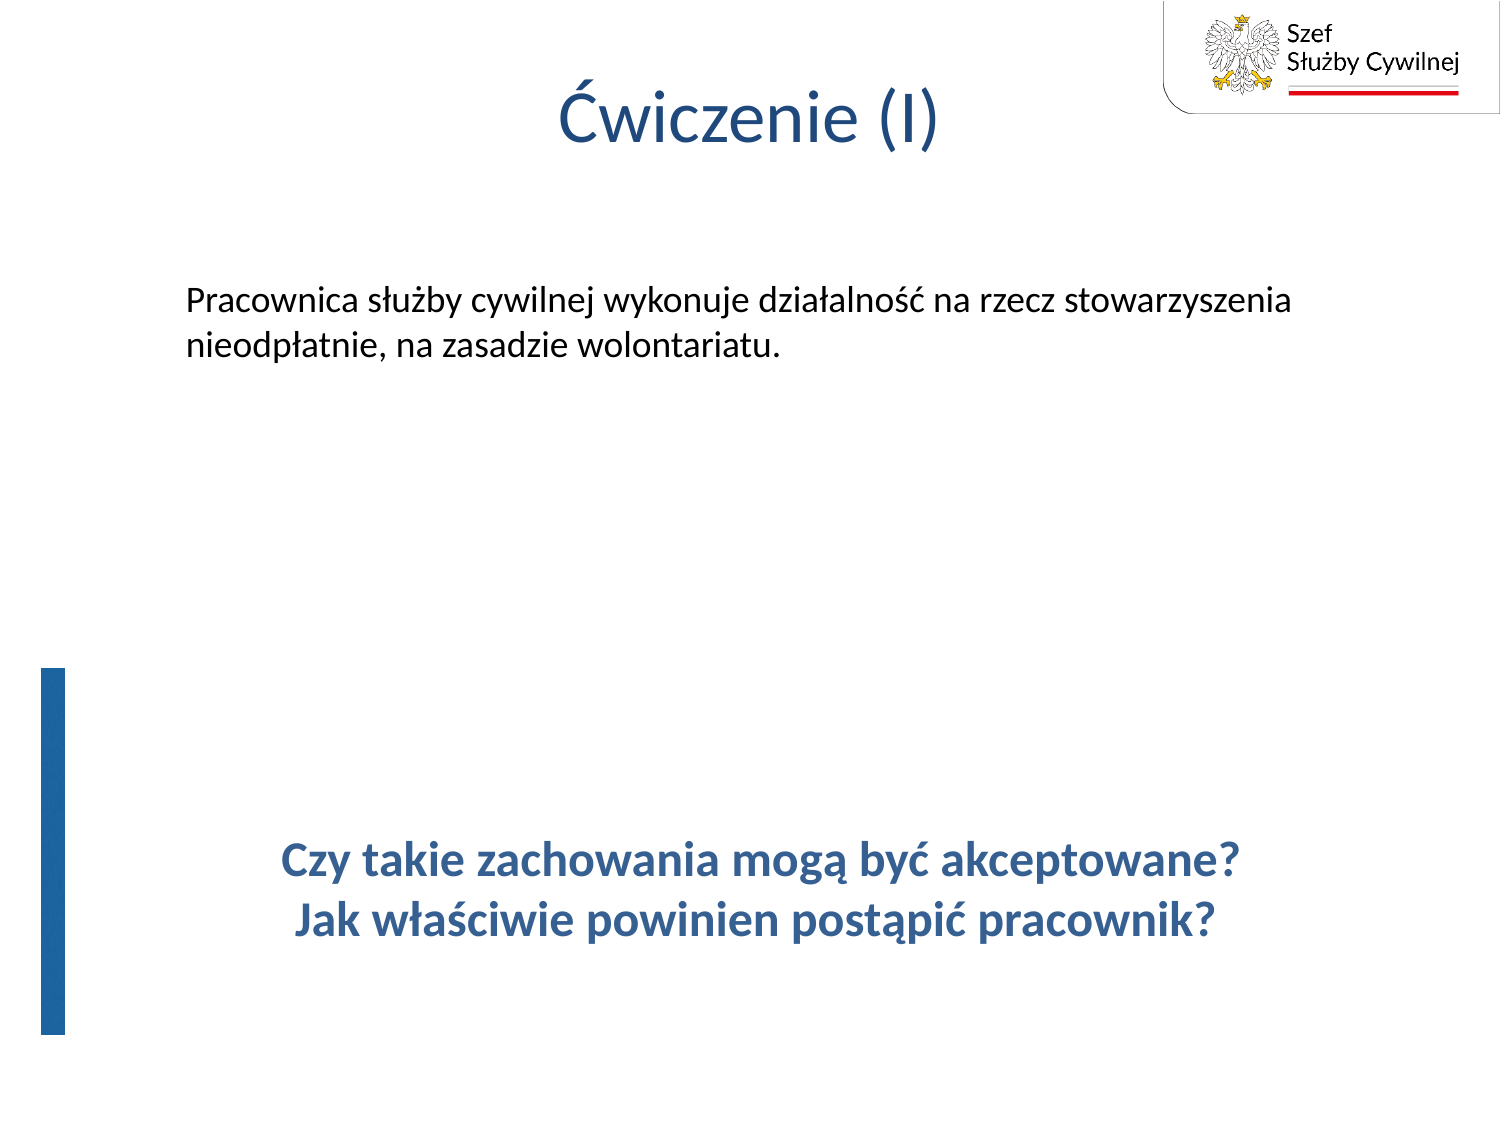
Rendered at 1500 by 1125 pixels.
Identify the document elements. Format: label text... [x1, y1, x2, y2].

text_box Pracownica służby cywilnej wykonuje działalność na rzecz stowarzyszenia nieodpłatnie, na zasadzie wolontariatu. [171, 267, 1353, 417]
title Ćwiczenie (I) [100, 60, 1400, 185]
picture [41, 668, 65, 1035]
text_box Czy takie zachowania mogą być akceptowane? Jak właściwie powinien postąpić pracownik? [171, 818, 1353, 954]
picture [1163, 0, 1500, 114]
